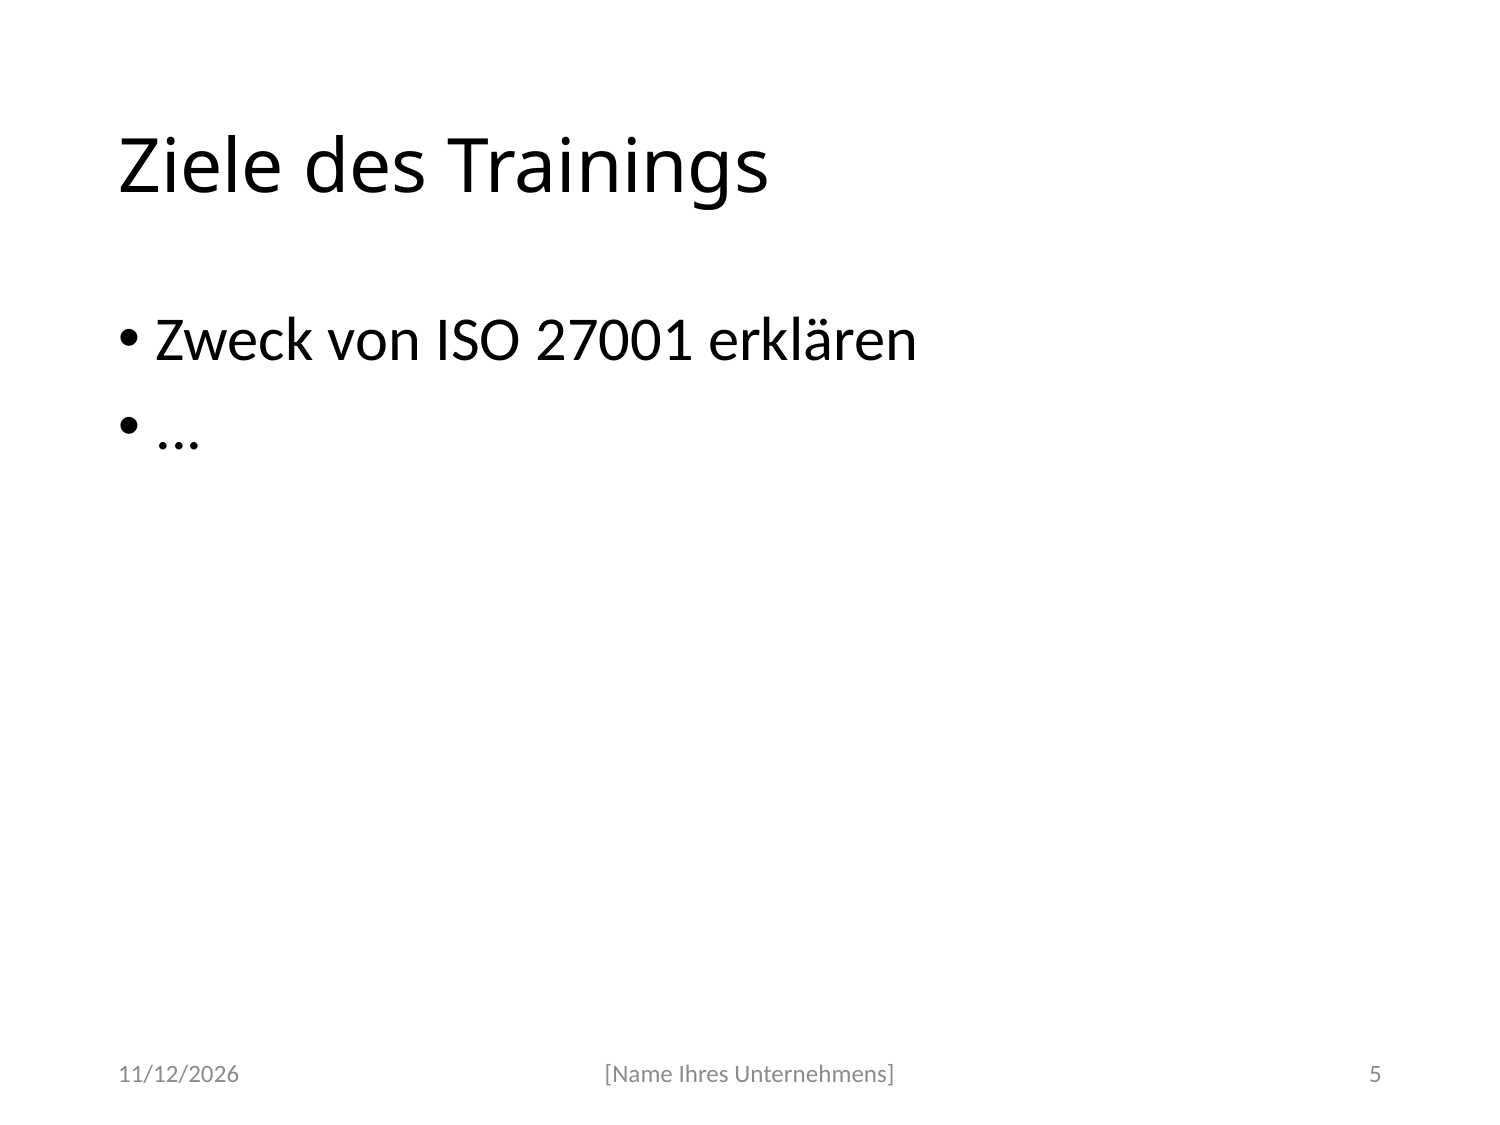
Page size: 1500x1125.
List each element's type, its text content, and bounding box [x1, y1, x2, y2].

footer [Name Ihres Unternehmens] [496, 1042, 1004, 1103]
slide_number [103, 1042, 441, 1103]
list Zweck von ISO 27001 erklären ... [103, 299, 1397, 1014]
title Ziele des Trainings [103, 59, 1397, 278]
slide_number 5 [1059, 1042, 1397, 1103]
